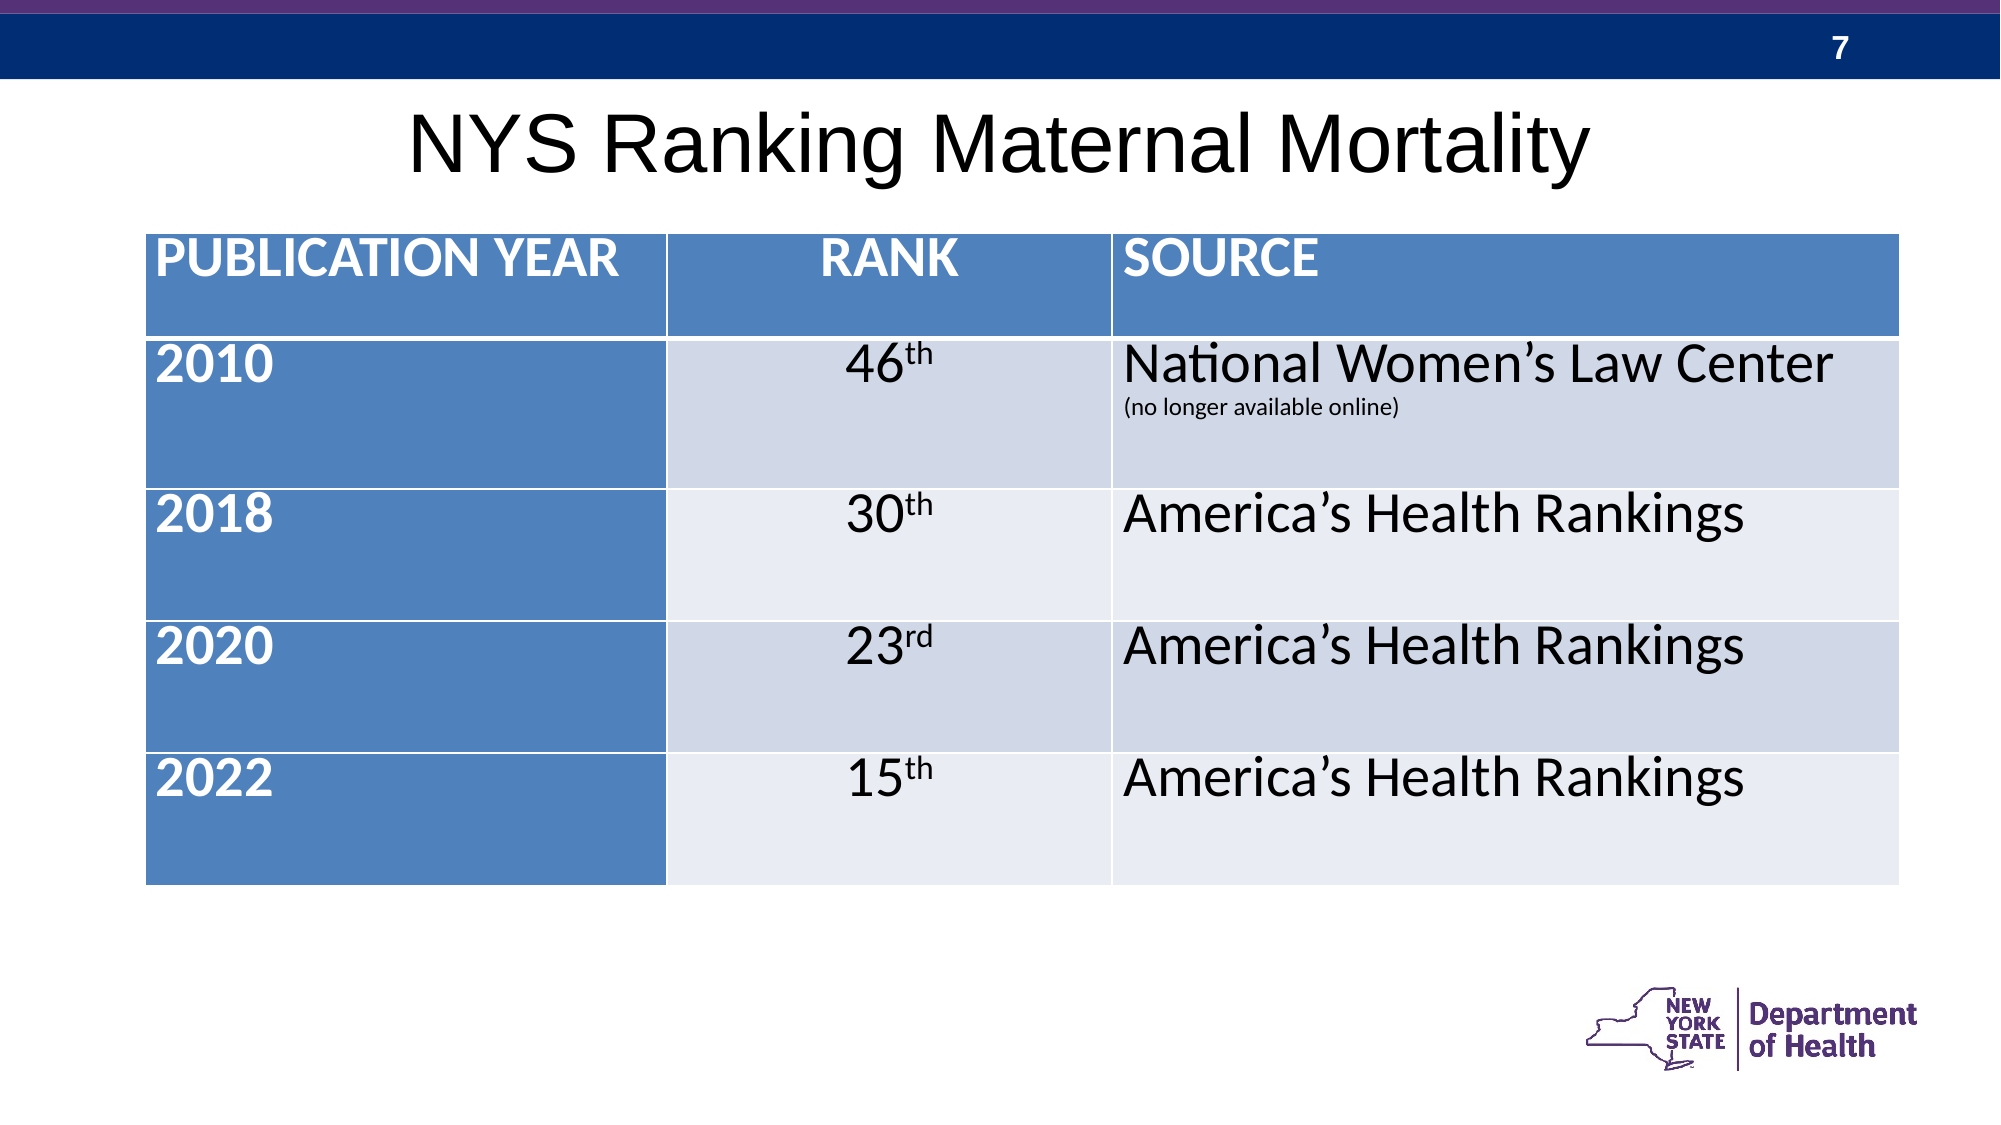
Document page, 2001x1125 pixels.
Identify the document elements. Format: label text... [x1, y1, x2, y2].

table_cell 2018 [146, 490, 666, 620]
table_header Rank [668, 234, 1111, 336]
table_header Publication Year [146, 234, 666, 336]
table_header Source [1113, 234, 1899, 336]
table_cell 30th [668, 490, 1111, 620]
table_cell America’s Health Rankings [1113, 490, 1899, 620]
table_cell 46th [668, 341, 1111, 488]
table_cell 2020 [146, 622, 666, 752]
table_cell 15th [668, 754, 1111, 885]
table_cell National Women’s Law Center (no longer available online) [1113, 341, 1899, 488]
title NYS Ranking Maternal Mortality [99, 45, 1900, 233]
table_cell America’s Health Rankings [1113, 622, 1899, 752]
table_cell 2010 [146, 341, 666, 488]
picture [1586, 987, 1917, 1071]
table_cell 23rd [668, 622, 1111, 752]
table_cell America’s Health Rankings [1113, 754, 1899, 885]
table_cell 2022 [146, 754, 666, 885]
